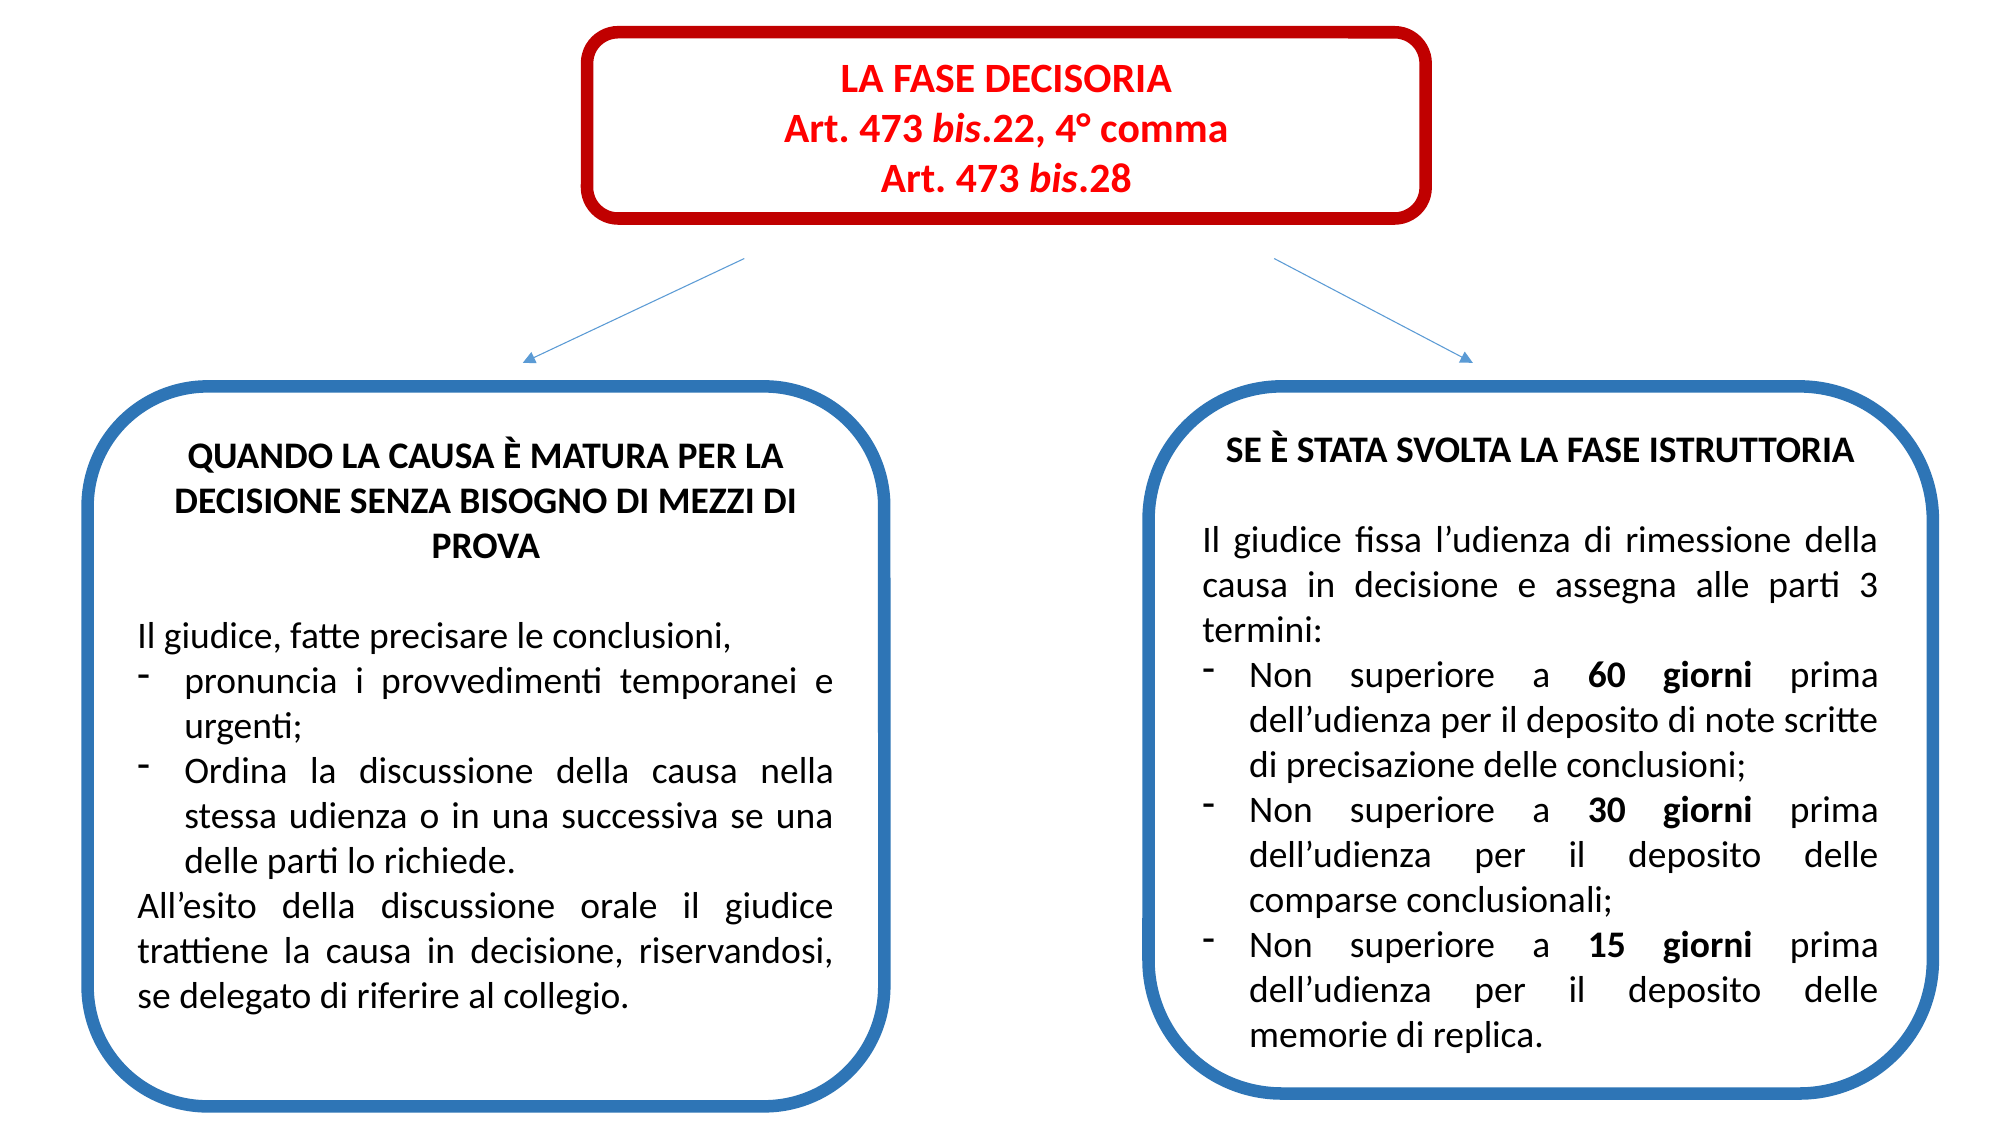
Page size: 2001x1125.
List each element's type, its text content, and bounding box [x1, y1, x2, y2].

text_box LA FASE DECISORIA Art. 473 bis.22, 4° comma Art. 473 bis.28 [585, 31, 1427, 220]
text_box SE È STATA SVOLTA LA FASE ISTRUTTORIA Il giudice fissa l’udienza di rimessione della causa in decisione e assegna alle parti 3 termini: Non superiore a 60 giorni prima dell’udienza per il deposito di note scritte di precisazione delle conclusioni; Non superiore a 30 giorni prima dell’udienza per il deposito delle comparse conclusionali; Non superiore a 15 giorni prima dell’udienza per il deposito delle memorie di replica. [1147, 385, 1934, 1095]
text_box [522, 258, 745, 363]
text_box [1274, 258, 1473, 363]
text_box QUANDO LA CAUSA È MATURA PER LA DECISIONE SENZA BISOGNO DI MEZZI DI PROVA Il giudice, fatte precisare le conclusioni, pronuncia i provvedimenti temporanei e urgenti; Ordina la discussione della causa nella stessa udienza o in una successiva se una delle parti lo richiede. All’esito della discussione orale il giudice trattiene la causa in decisione, riservandosi, se delegato di riferire al collegio. - [86, 385, 886, 1108]
